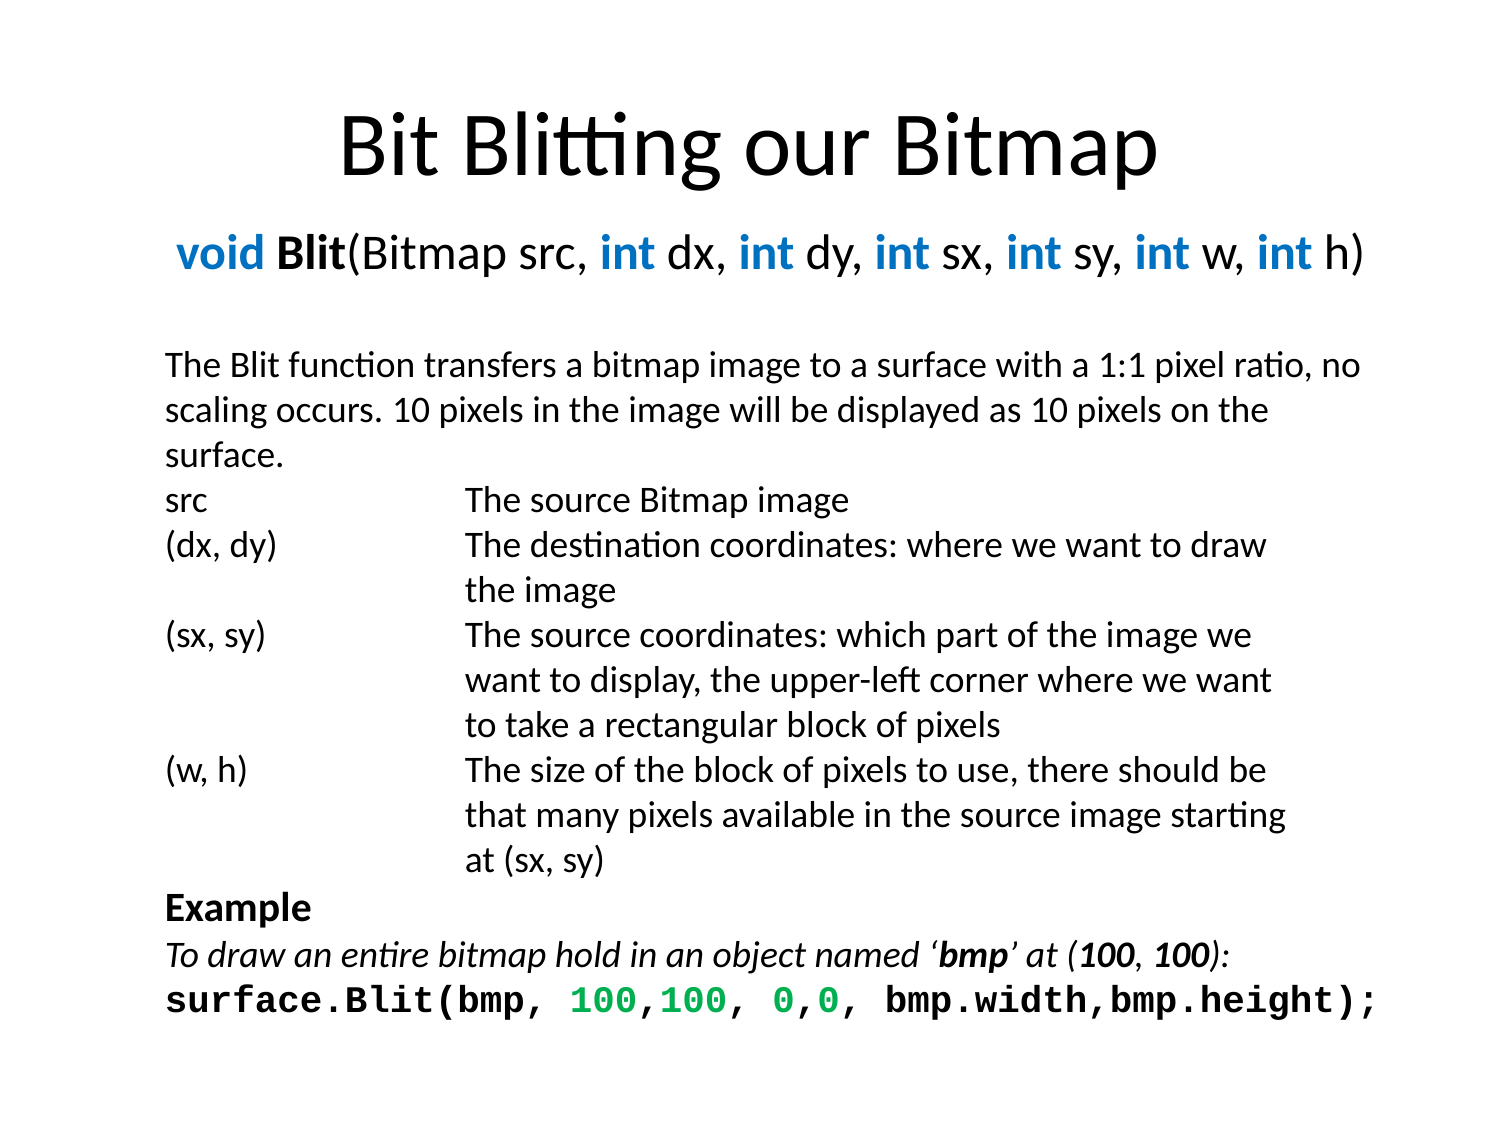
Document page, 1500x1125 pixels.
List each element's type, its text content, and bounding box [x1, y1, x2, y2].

text_box void Blit(Bitmap src, int dx, int dy, int sx, int sy, int w, int h) The Blit function transfers a bitmap image to a surface with a 1:1 pixel ratio, no scaling occurs. 10 pixels in the image will be displayed as 10 pixels on the surface. src The source Bitmap image (dx, dy) The destination coordinates: where we want to draw the image (sx, sy) The source coordinates: which part of the image we want to display, the upper-left corner where we want to take a rectangular block of pixels (w, h) The size of the block of pixels to use, there should be that many pixels available in the source image starting at (sx, sy) Example To draw an entire bitmap hold in an object named ‘bmp’ at (100, 100): surface.Blit(bmp, 100,100, 0,0, bmp.width,bmp.height); [150, 212, 1400, 1078]
title Bit Blitting our Bitmap [75, 45, 1425, 233]
